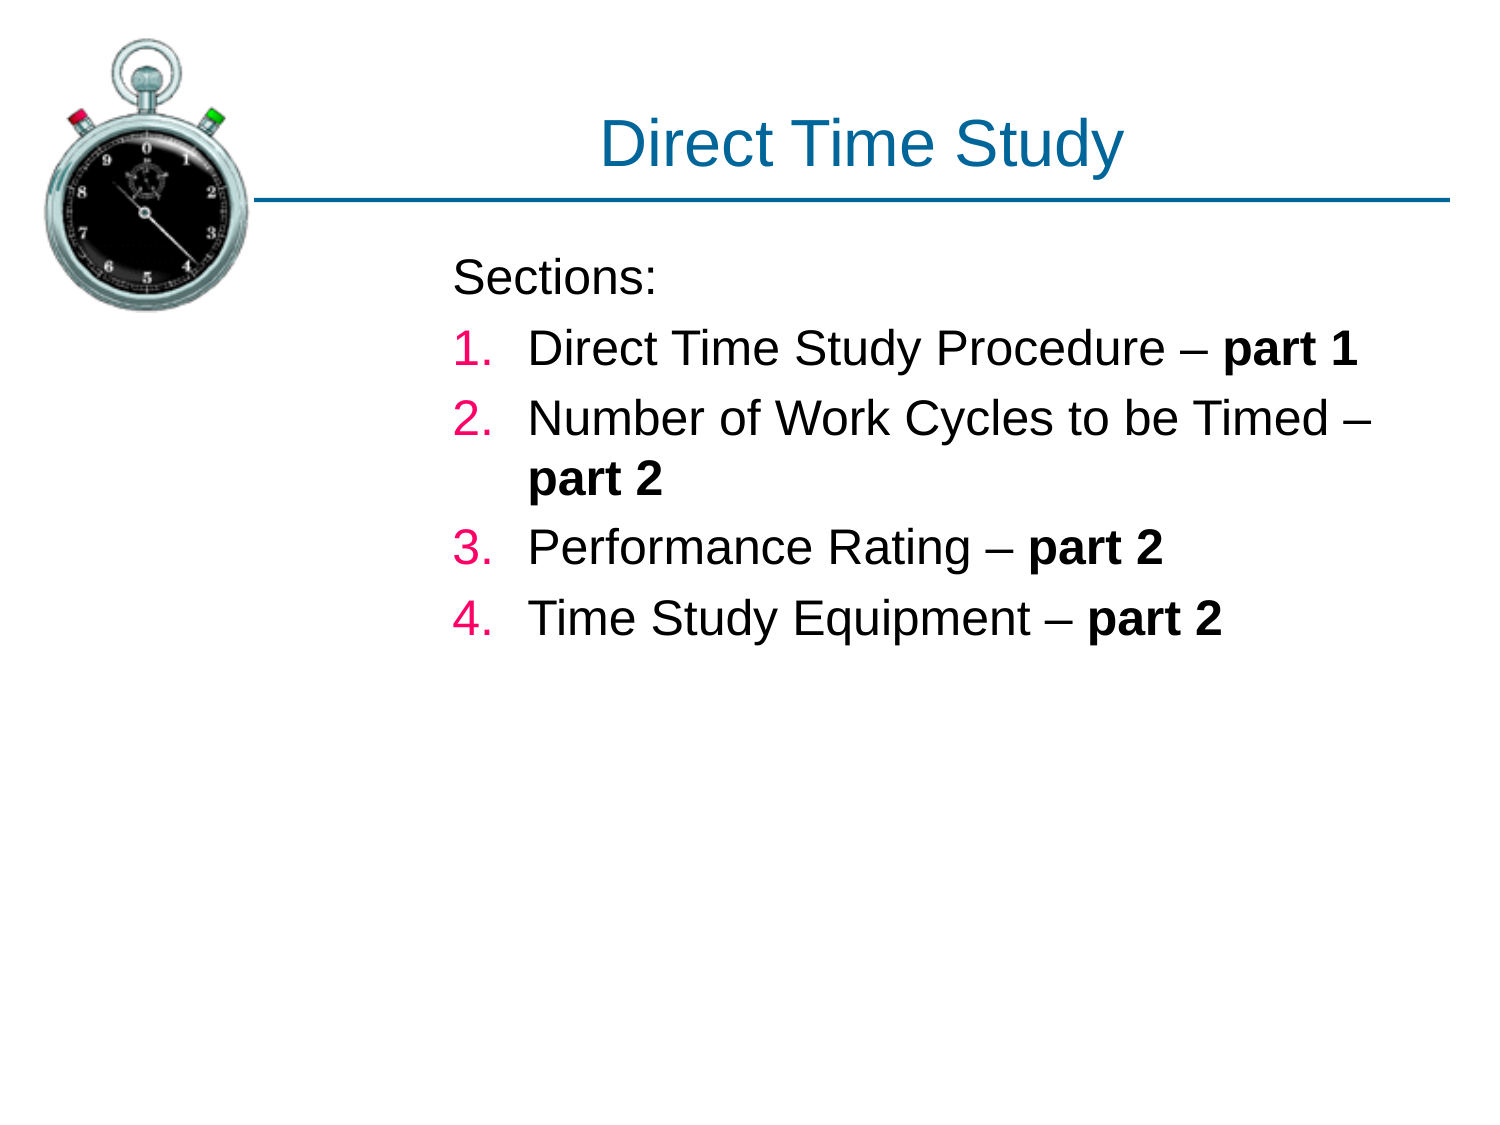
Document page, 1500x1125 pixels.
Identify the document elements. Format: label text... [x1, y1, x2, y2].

title Direct Time Study [275, 37, 1450, 188]
picture [37, 37, 254, 313]
list Sections: Direct Time Study Procedure – part 1 Number of Work Cycles to be Timed – part 2 Performance Rating – part 2 Time Study Equipment – part 2 [437, 237, 1488, 975]
